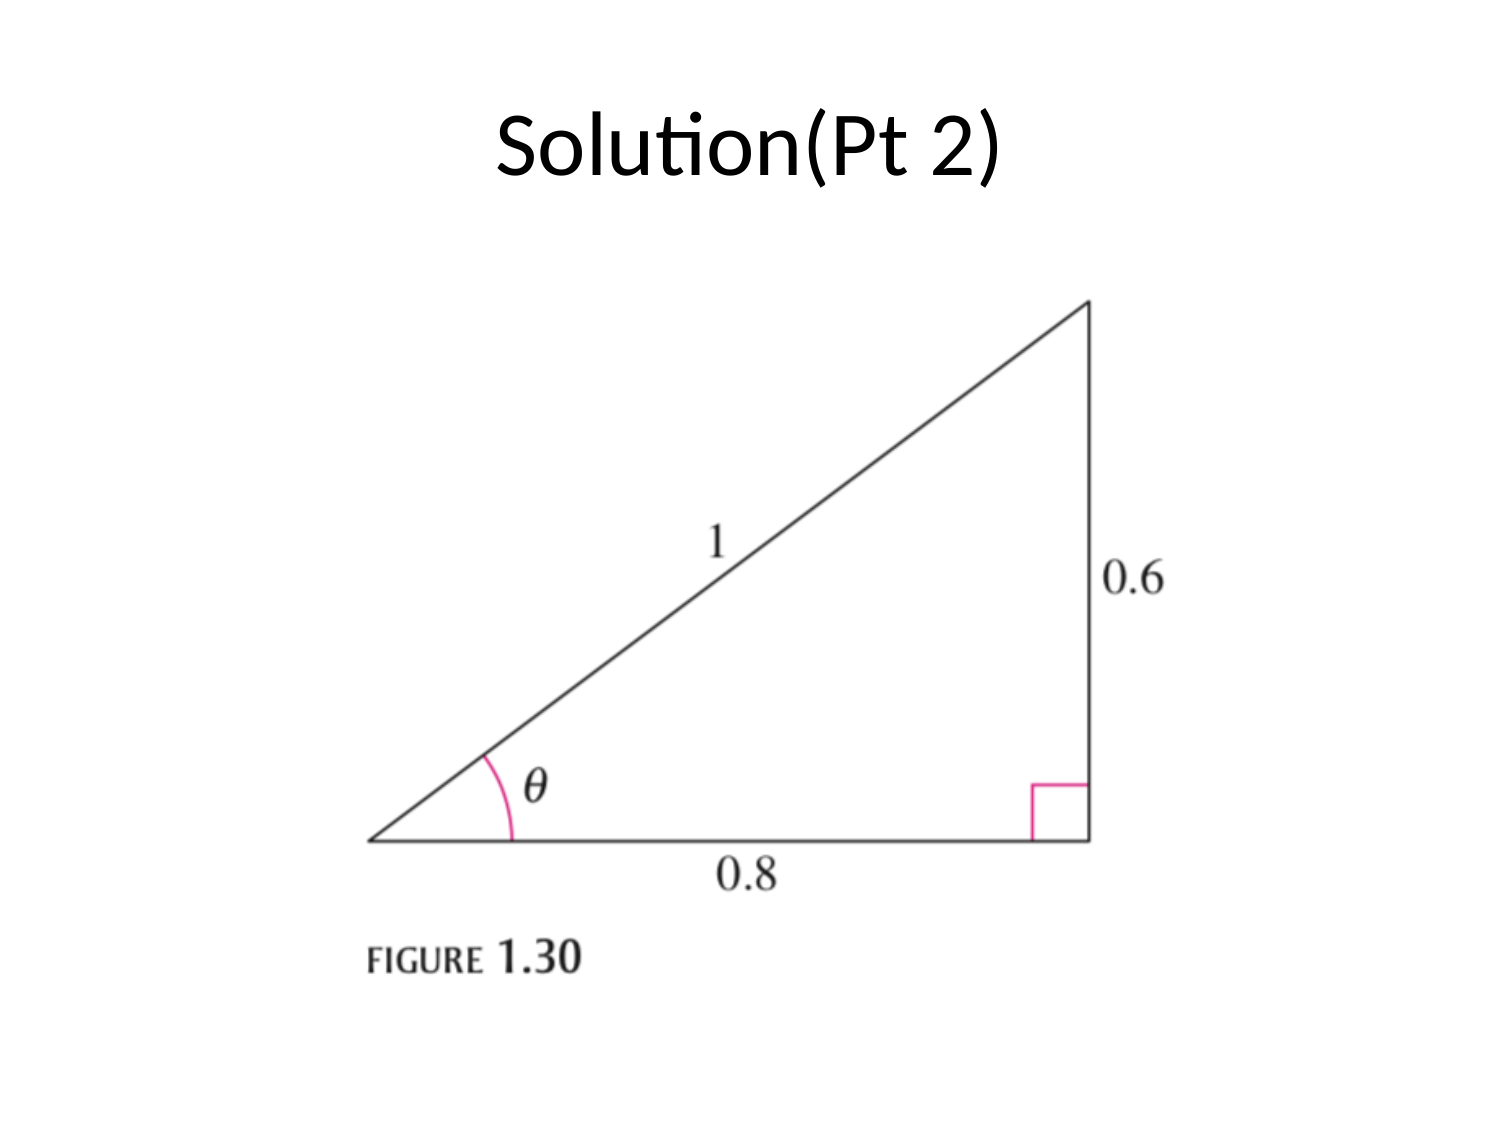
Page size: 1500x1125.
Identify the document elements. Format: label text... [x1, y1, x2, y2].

title Solution(Pt 2) [75, 45, 1425, 233]
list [74, 262, 1426, 1006]
